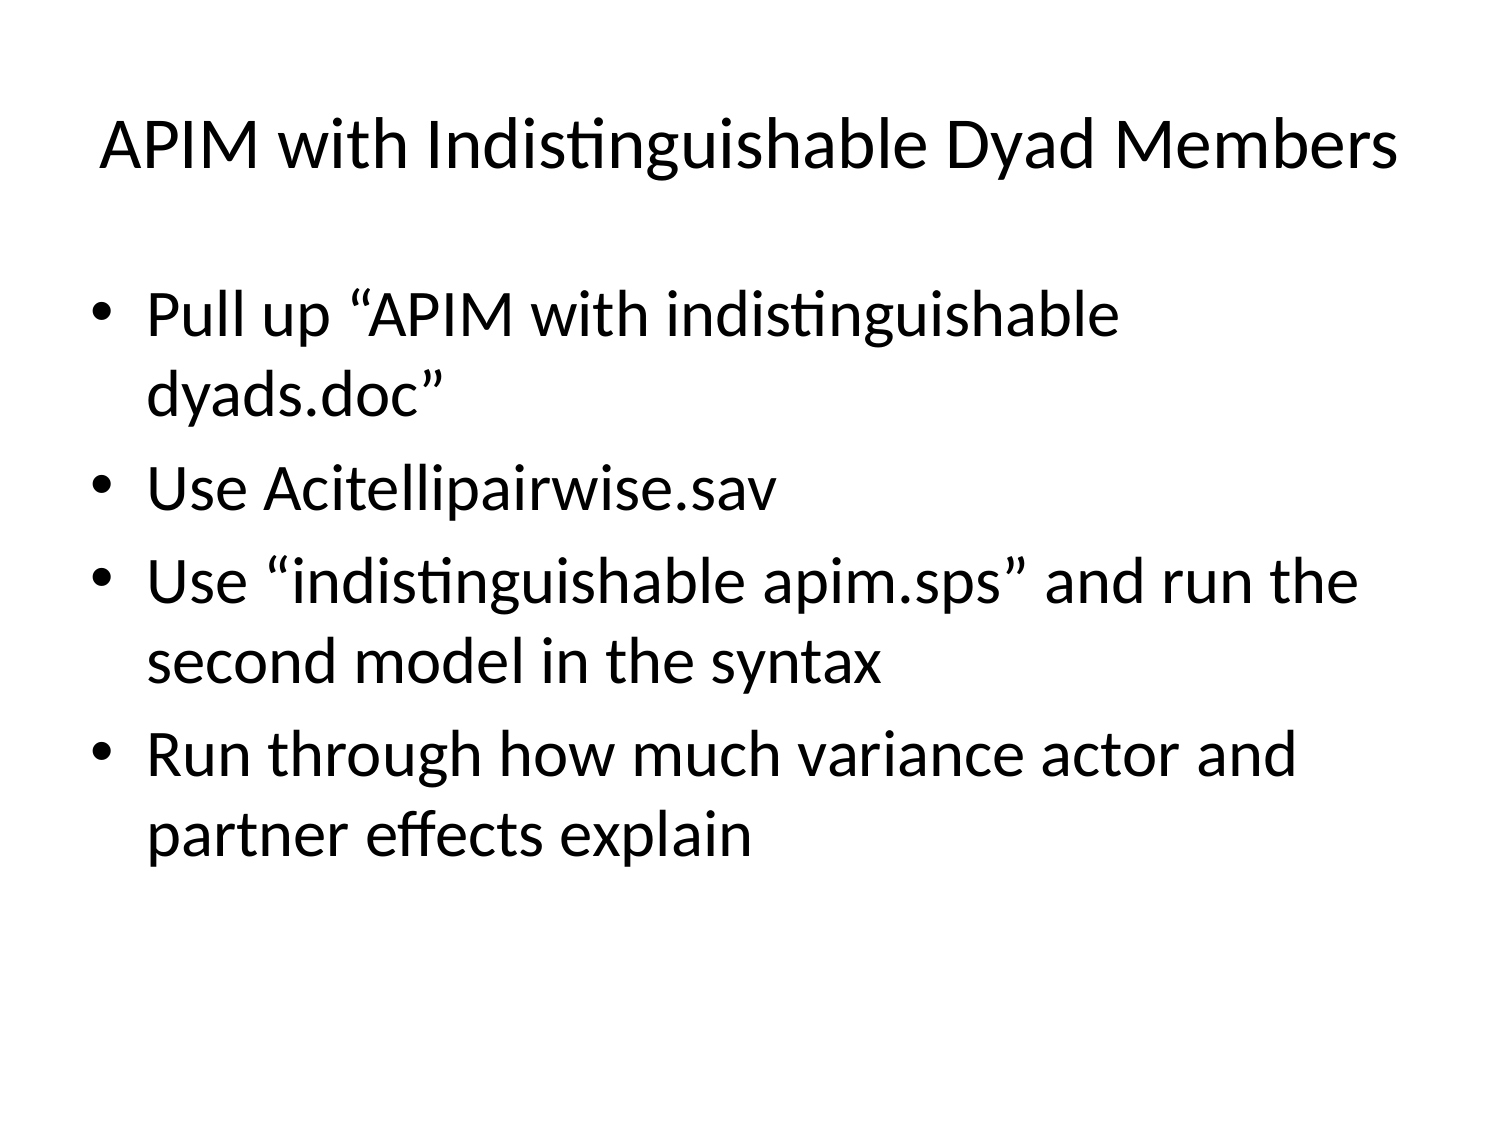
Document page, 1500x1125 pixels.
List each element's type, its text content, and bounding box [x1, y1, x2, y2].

list Pull up “APIM with indistinguishable dyads.doc” Use Acitellipairwise.sav Use “indistinguishable apim.sps” and run the second model in the syntax Run through how much variance actor and partner effects explain [75, 262, 1425, 1005]
title APIM with Indistinguishable Dyad Members [75, 45, 1425, 233]
